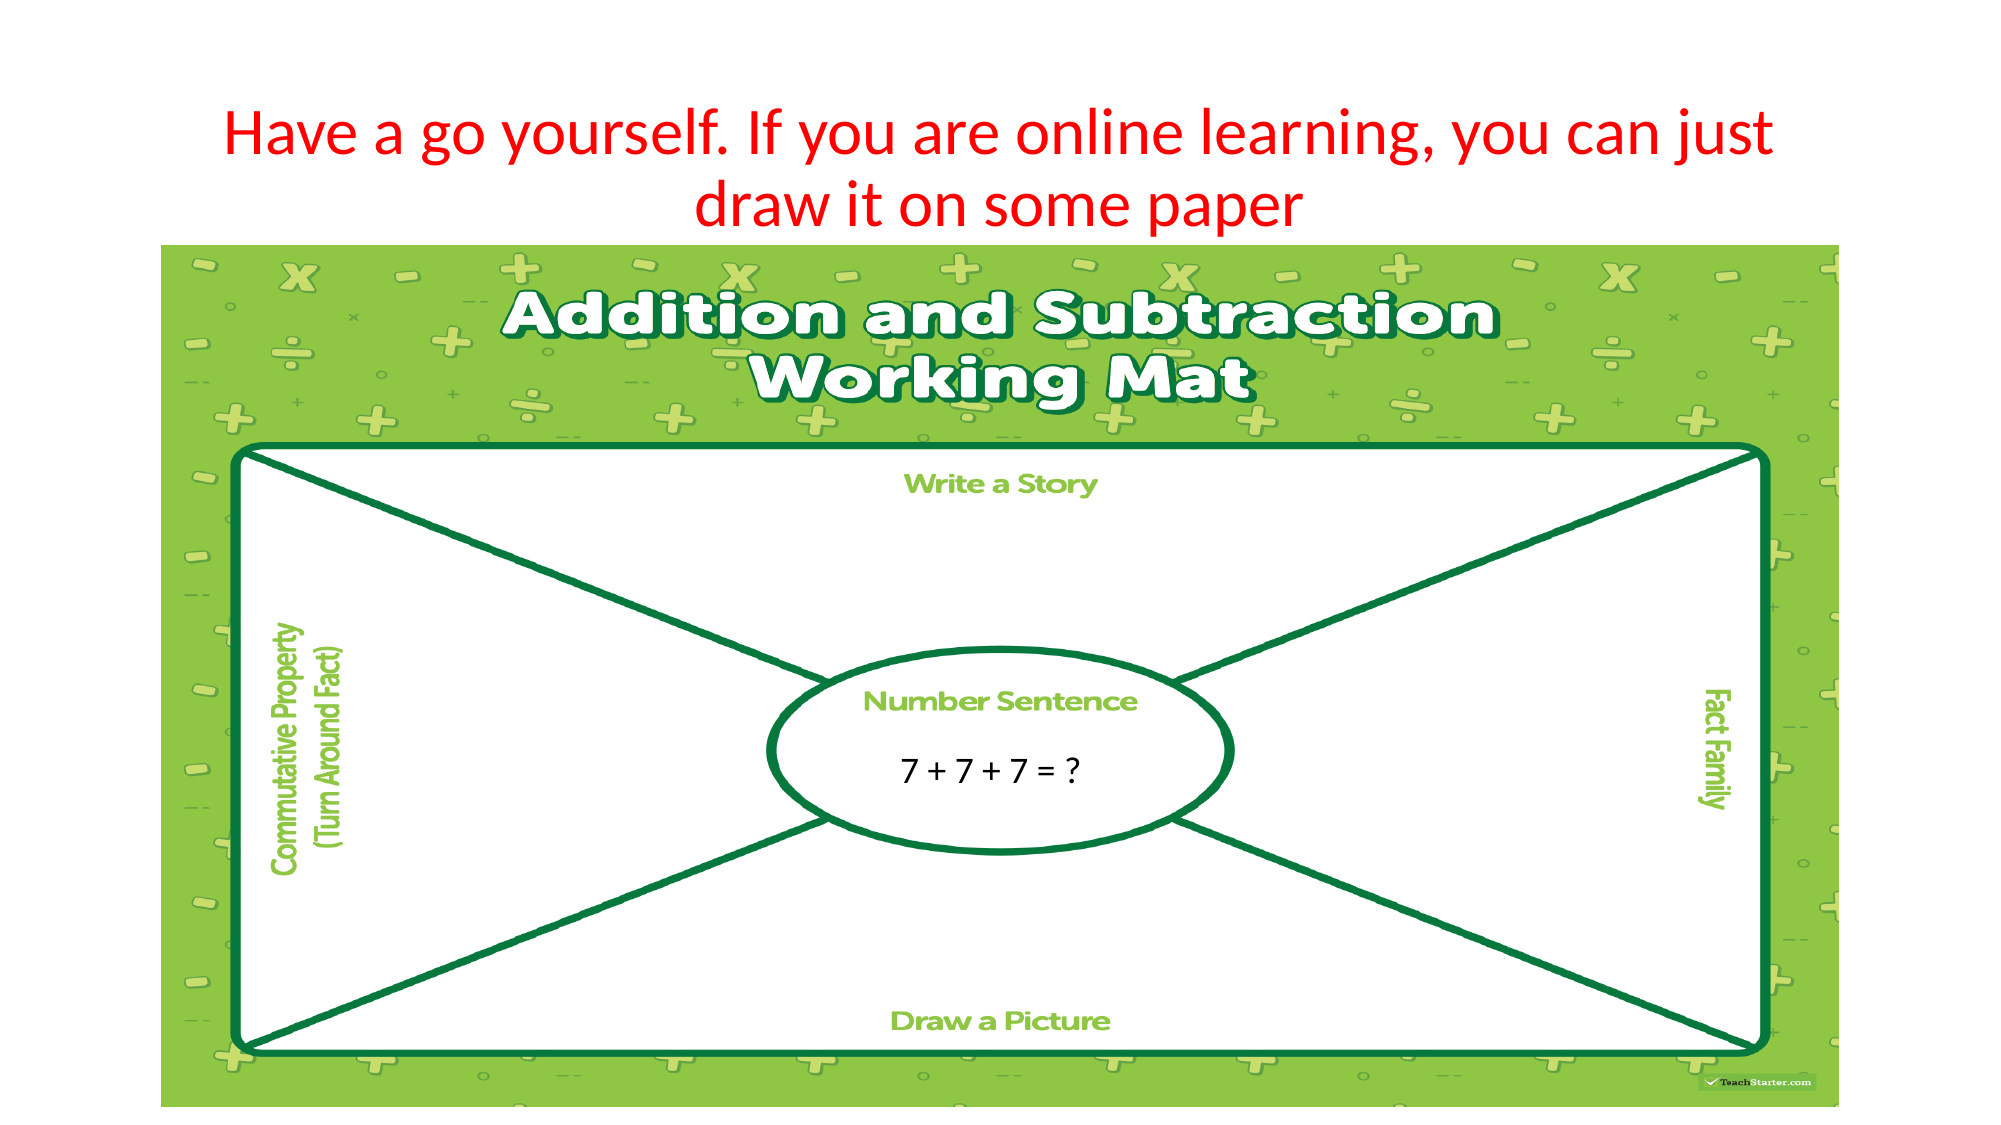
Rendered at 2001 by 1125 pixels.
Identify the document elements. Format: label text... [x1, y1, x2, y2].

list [160, 244, 1840, 1108]
title Have a go yourself. If you are online learning, you can just draw it on some paper [137, 59, 1863, 278]
